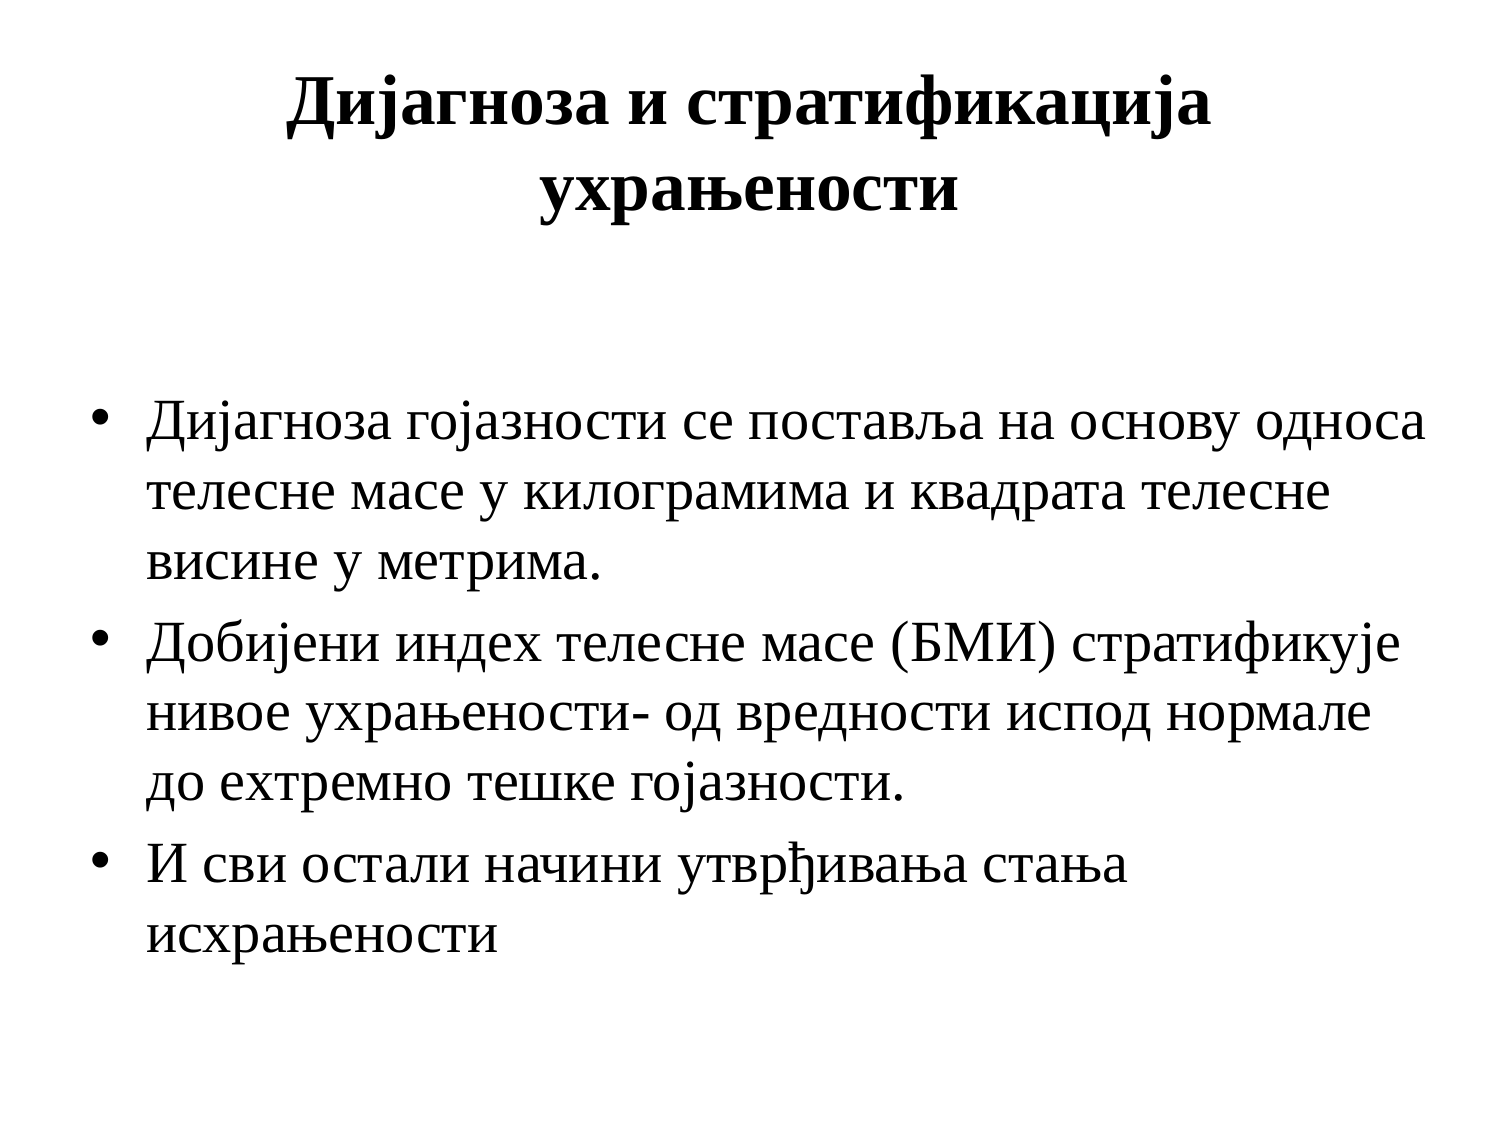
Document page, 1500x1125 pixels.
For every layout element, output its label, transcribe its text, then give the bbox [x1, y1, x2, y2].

title Дијагноза и стратификација ухрањености [75, 45, 1425, 233]
list Дијагноза гојазности се поставља на основу односа телесне масе у килограмима и квадрата телесне висине у метрима. Добијени индеx телесне масе (БМИ) стратификује нивое ухрањености- од вредности испод нормале до еxтремно тешке гојазности. И сви остали начини утврђивања стања исхрањености [75, 373, 1450, 1035]
